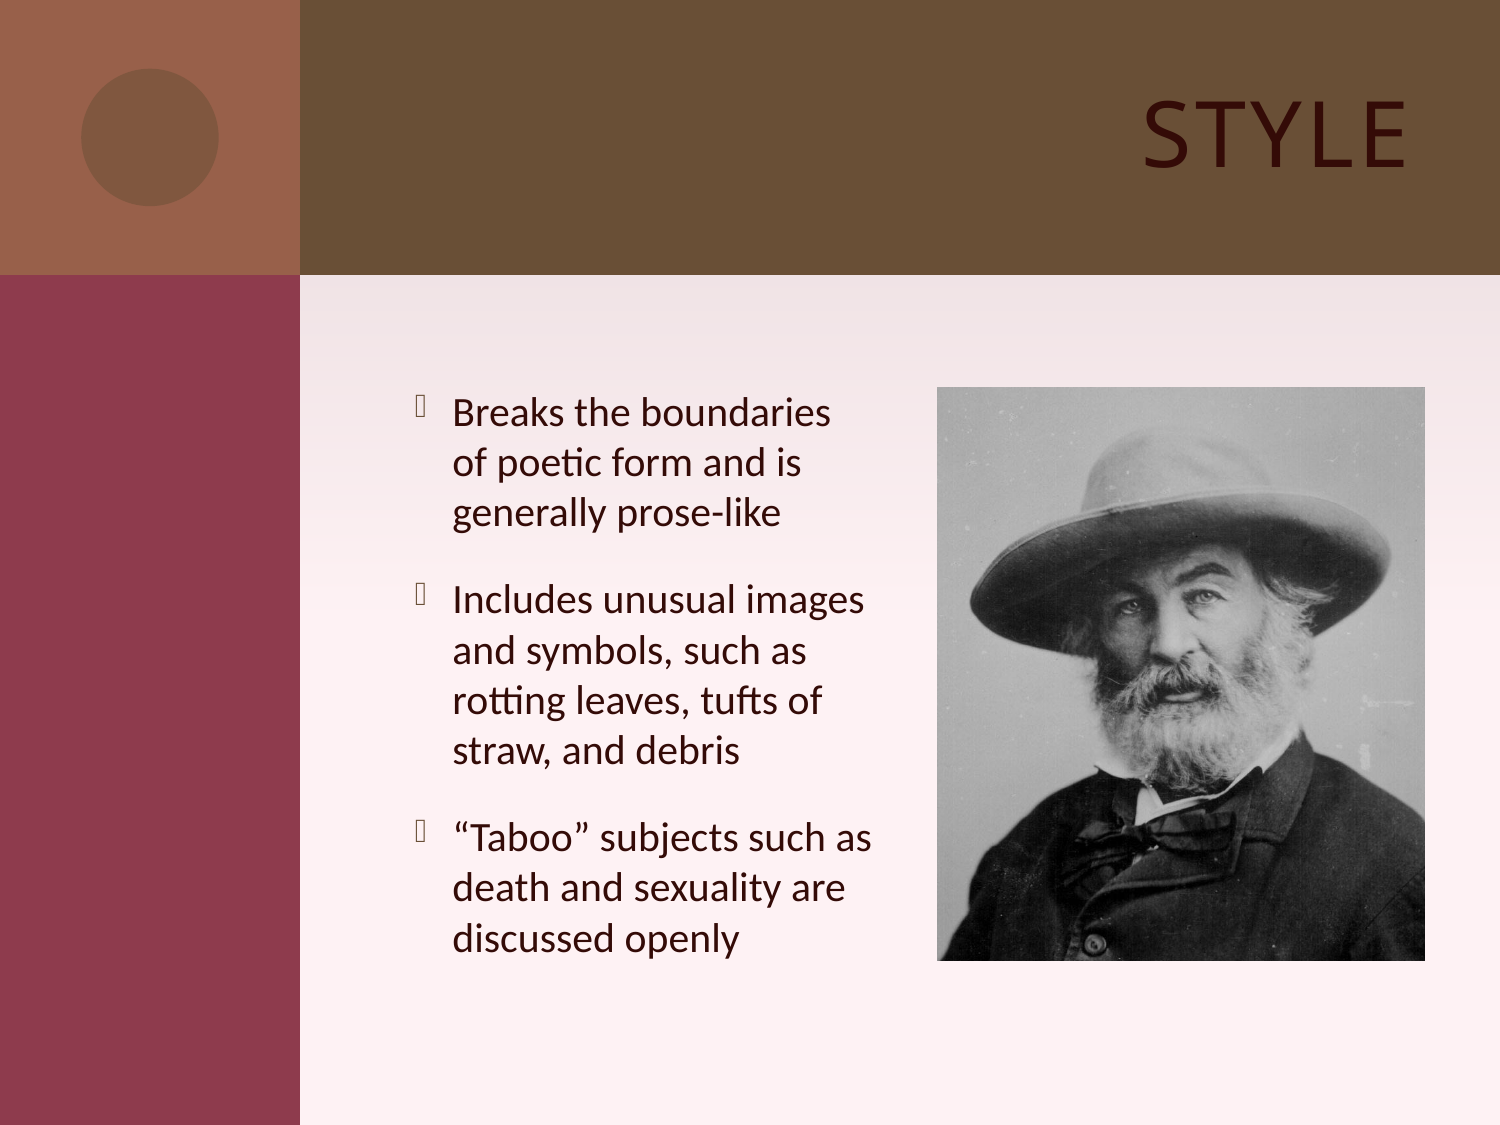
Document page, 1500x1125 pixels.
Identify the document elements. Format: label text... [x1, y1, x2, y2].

title Style [399, 37, 1425, 225]
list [937, 387, 1426, 961]
list Breaks the boundaries of poetic form and is generally prose-like Includes unusual images and symbols, such as rotting leaves, tufts of straw, and debris “Taboo” subjects such as death and sexuality are discussed openly [399, 377, 888, 1005]
